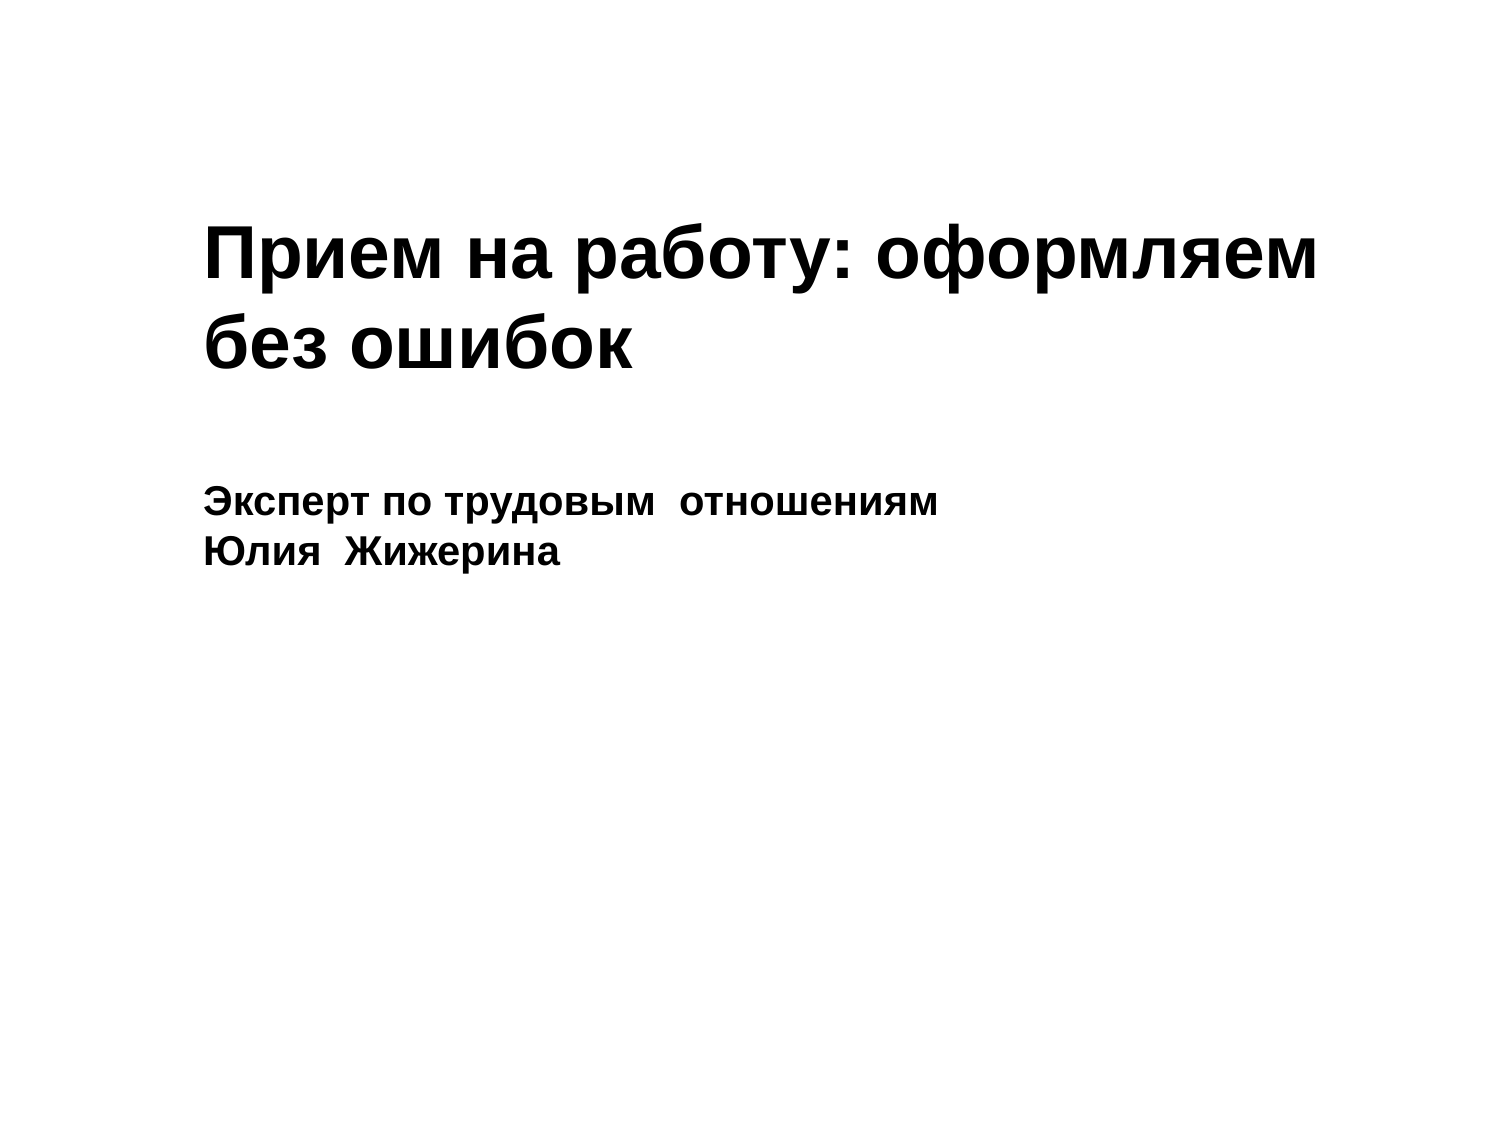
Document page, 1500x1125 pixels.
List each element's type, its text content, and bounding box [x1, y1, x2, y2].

text_box Прием на работу: оформляем без ошибок Эксперт по трудовым отношениям Юлия Жижерина [147, 196, 1411, 581]
